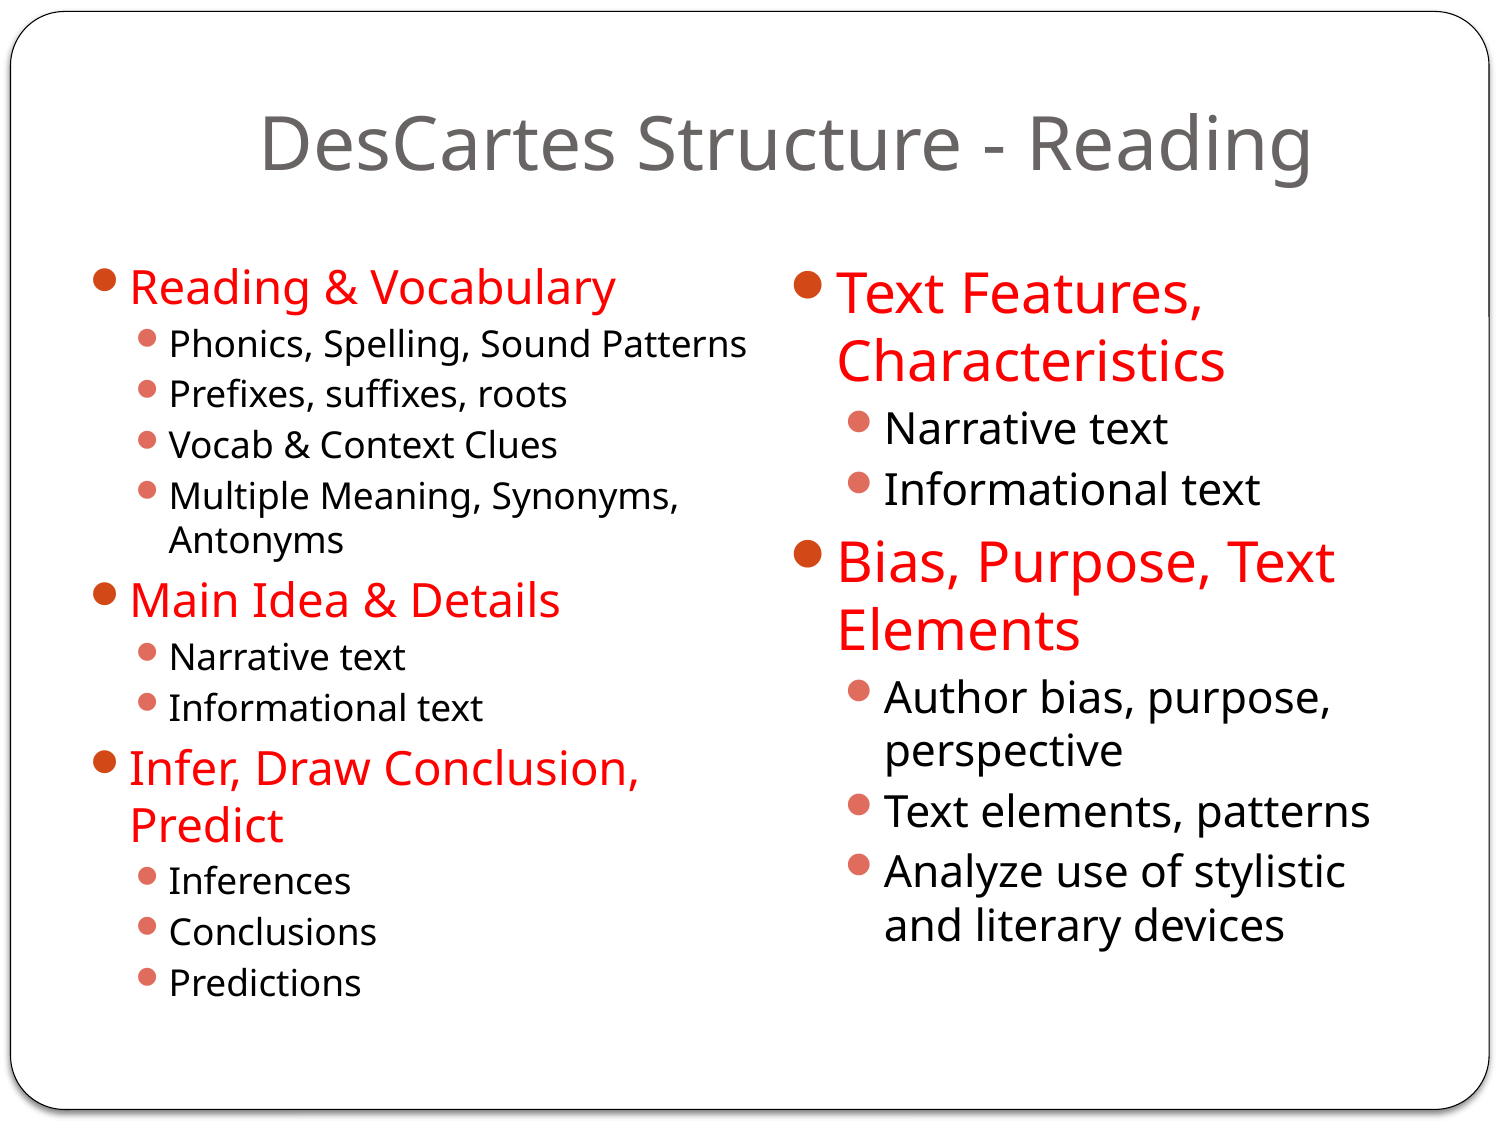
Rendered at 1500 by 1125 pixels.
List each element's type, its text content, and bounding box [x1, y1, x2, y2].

title DesCartes Structure - Reading [150, 37, 1425, 200]
list Text Features, Characteristics Narrative text Informational text Bias, Purpose, Text Elements Author bias, purpose, perspective Text elements, patterns Analyze use of stylistic and literary devices [774, 249, 1428, 963]
list Reading & Vocabulary Phonics, Spelling, Sound Patterns Prefixes, suffixes, roots Vocab & Context Clues Multiple Meaning, Synonyms, Antonyms Main Idea & Details Narrative text Informational text Infer, Draw Conclusion, Predict Inferences Conclusions Predictions [75, 249, 765, 1025]
